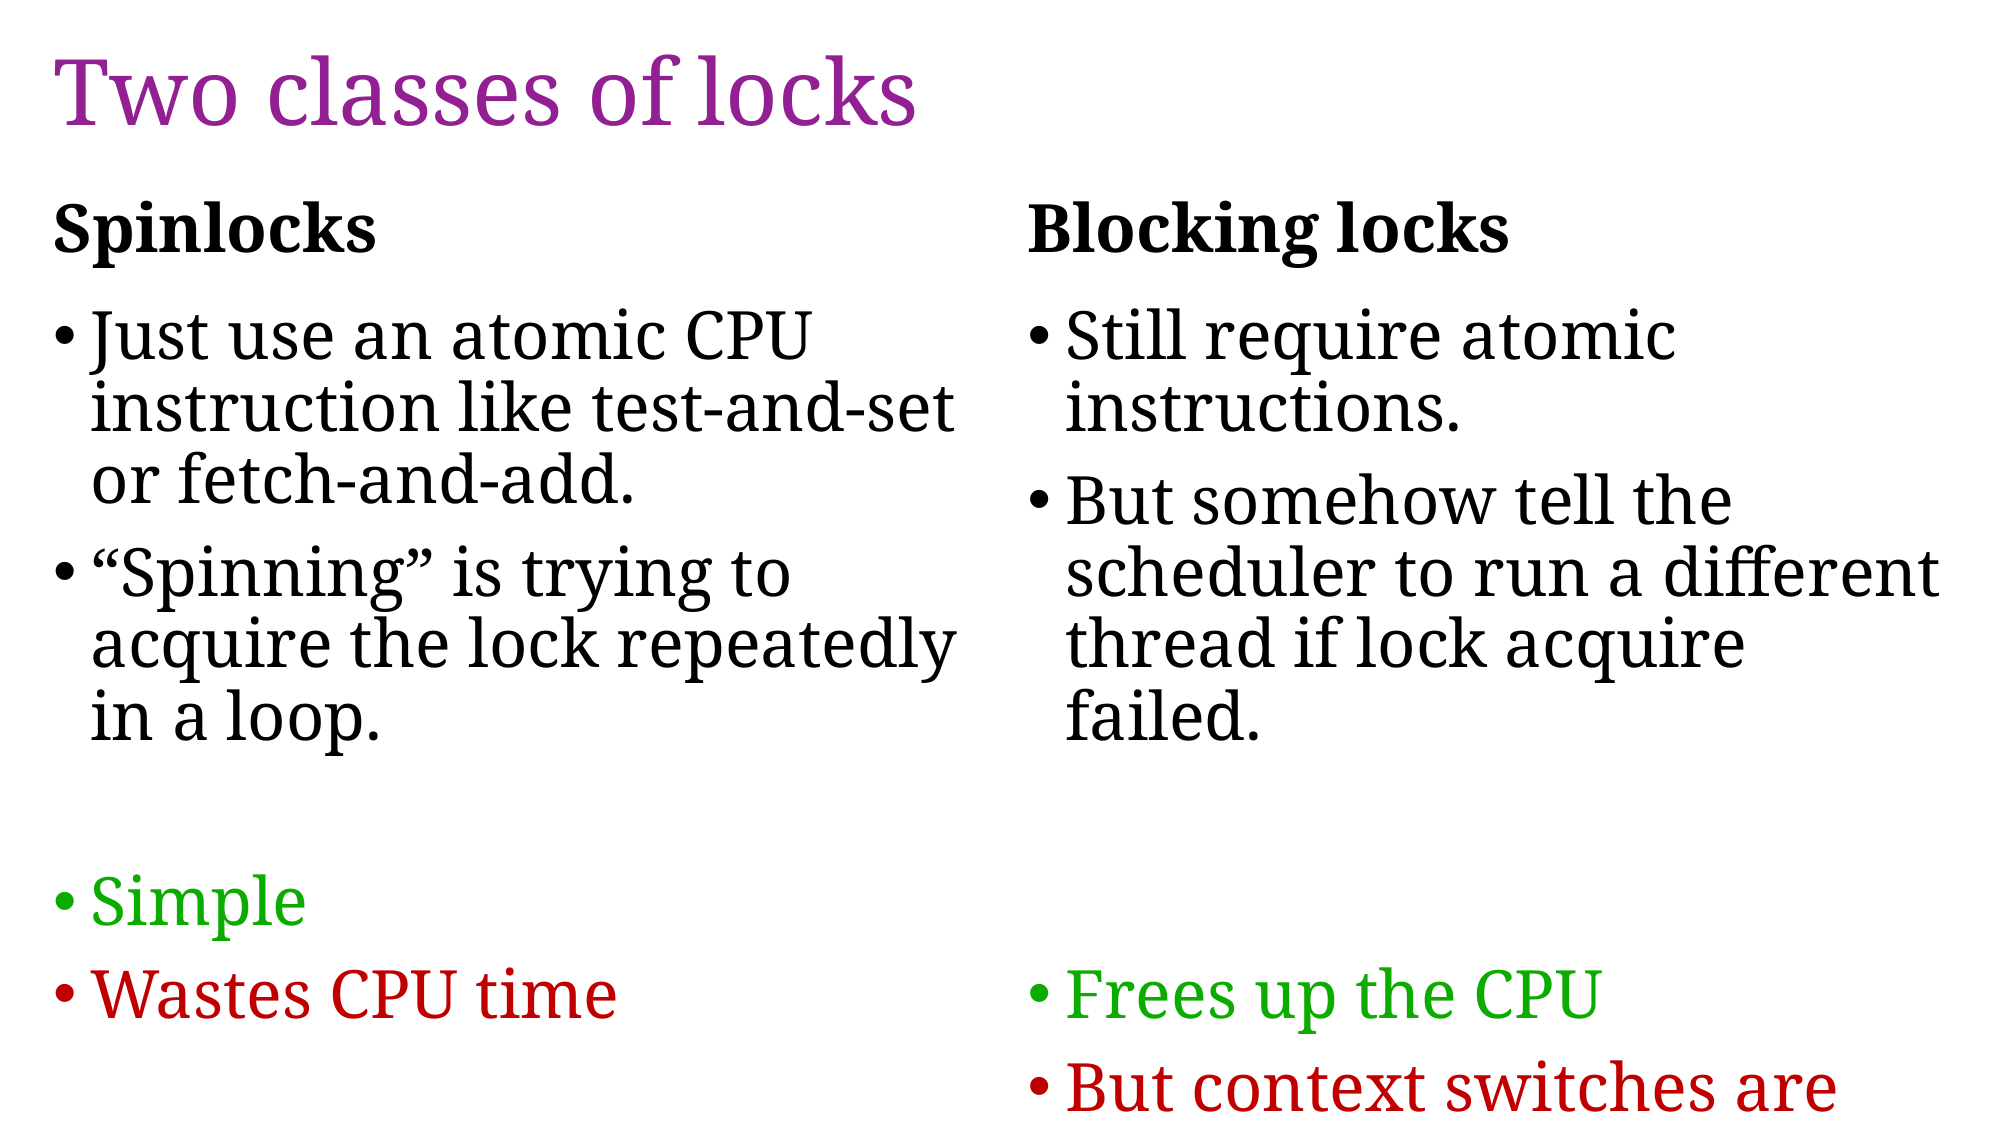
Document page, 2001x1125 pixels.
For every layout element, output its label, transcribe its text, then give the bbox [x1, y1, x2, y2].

list Spinlocks [38, 187, 984, 275]
title Two classes of locks [38, 22, 1966, 168]
list Blocking locks [1012, 187, 1966, 275]
list Just use an atomic CPU instruction like test-and-set or fetch-and-add. “Spinning” is trying to acquire the lock repeatedly in a loop. Simple Wastes CPU time [38, 294, 984, 1104]
list Still require atomic instructions. But somehow tell the scheduler to run a different thread if lock acquire failed. Frees up the CPU But context switches are costly [1012, 294, 1966, 1104]
